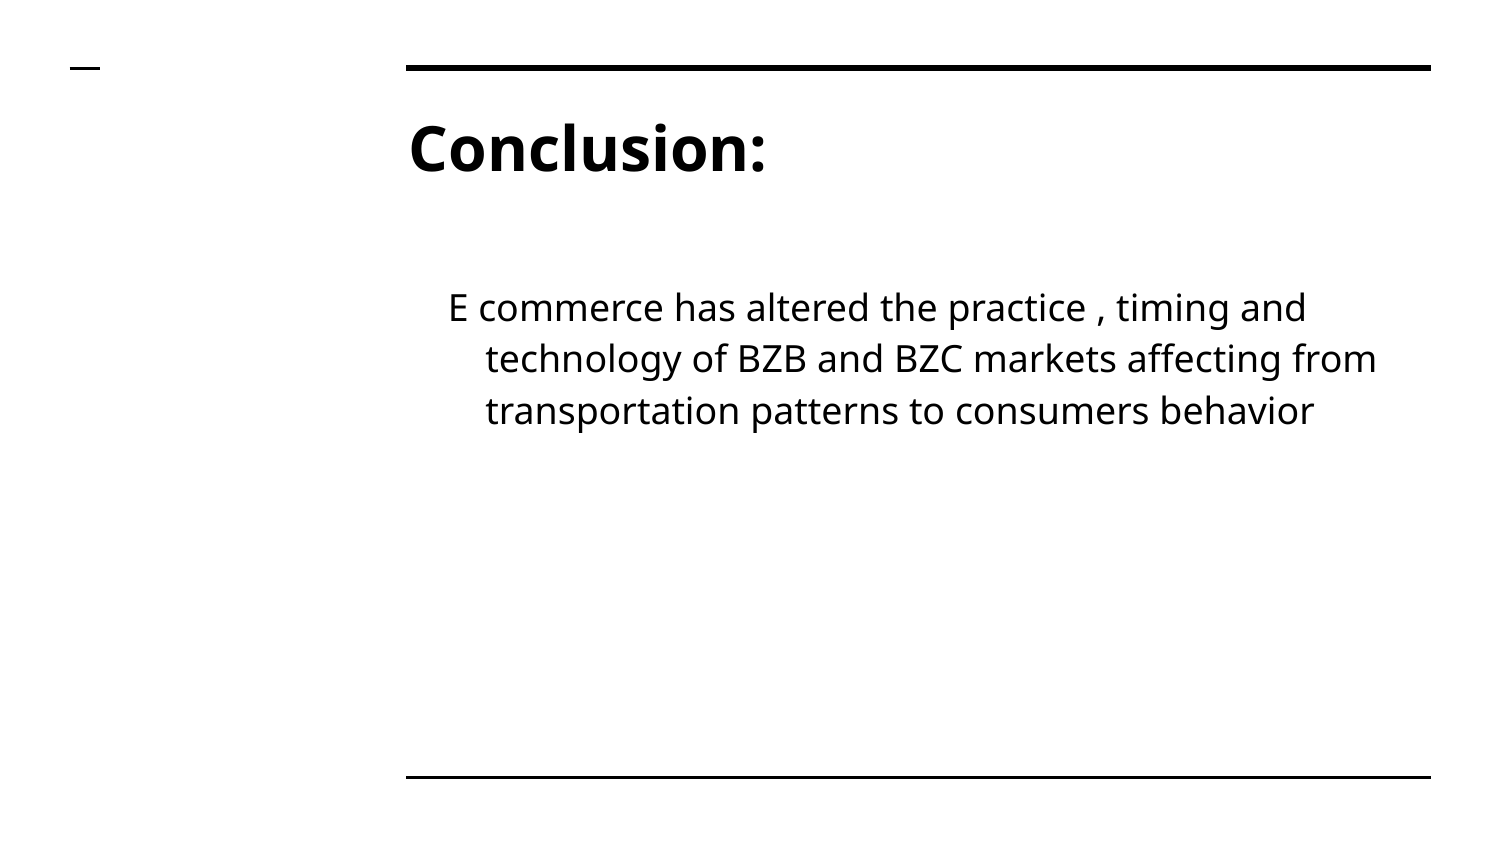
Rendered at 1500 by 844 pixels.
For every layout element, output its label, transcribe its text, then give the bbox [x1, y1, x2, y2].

list E commerce has altered the practice , timing and technology of BZB and BZC markets affecting from transportation patterns to consumers behavior [395, 261, 1433, 755]
title Conclusion: [393, 94, 1431, 199]
